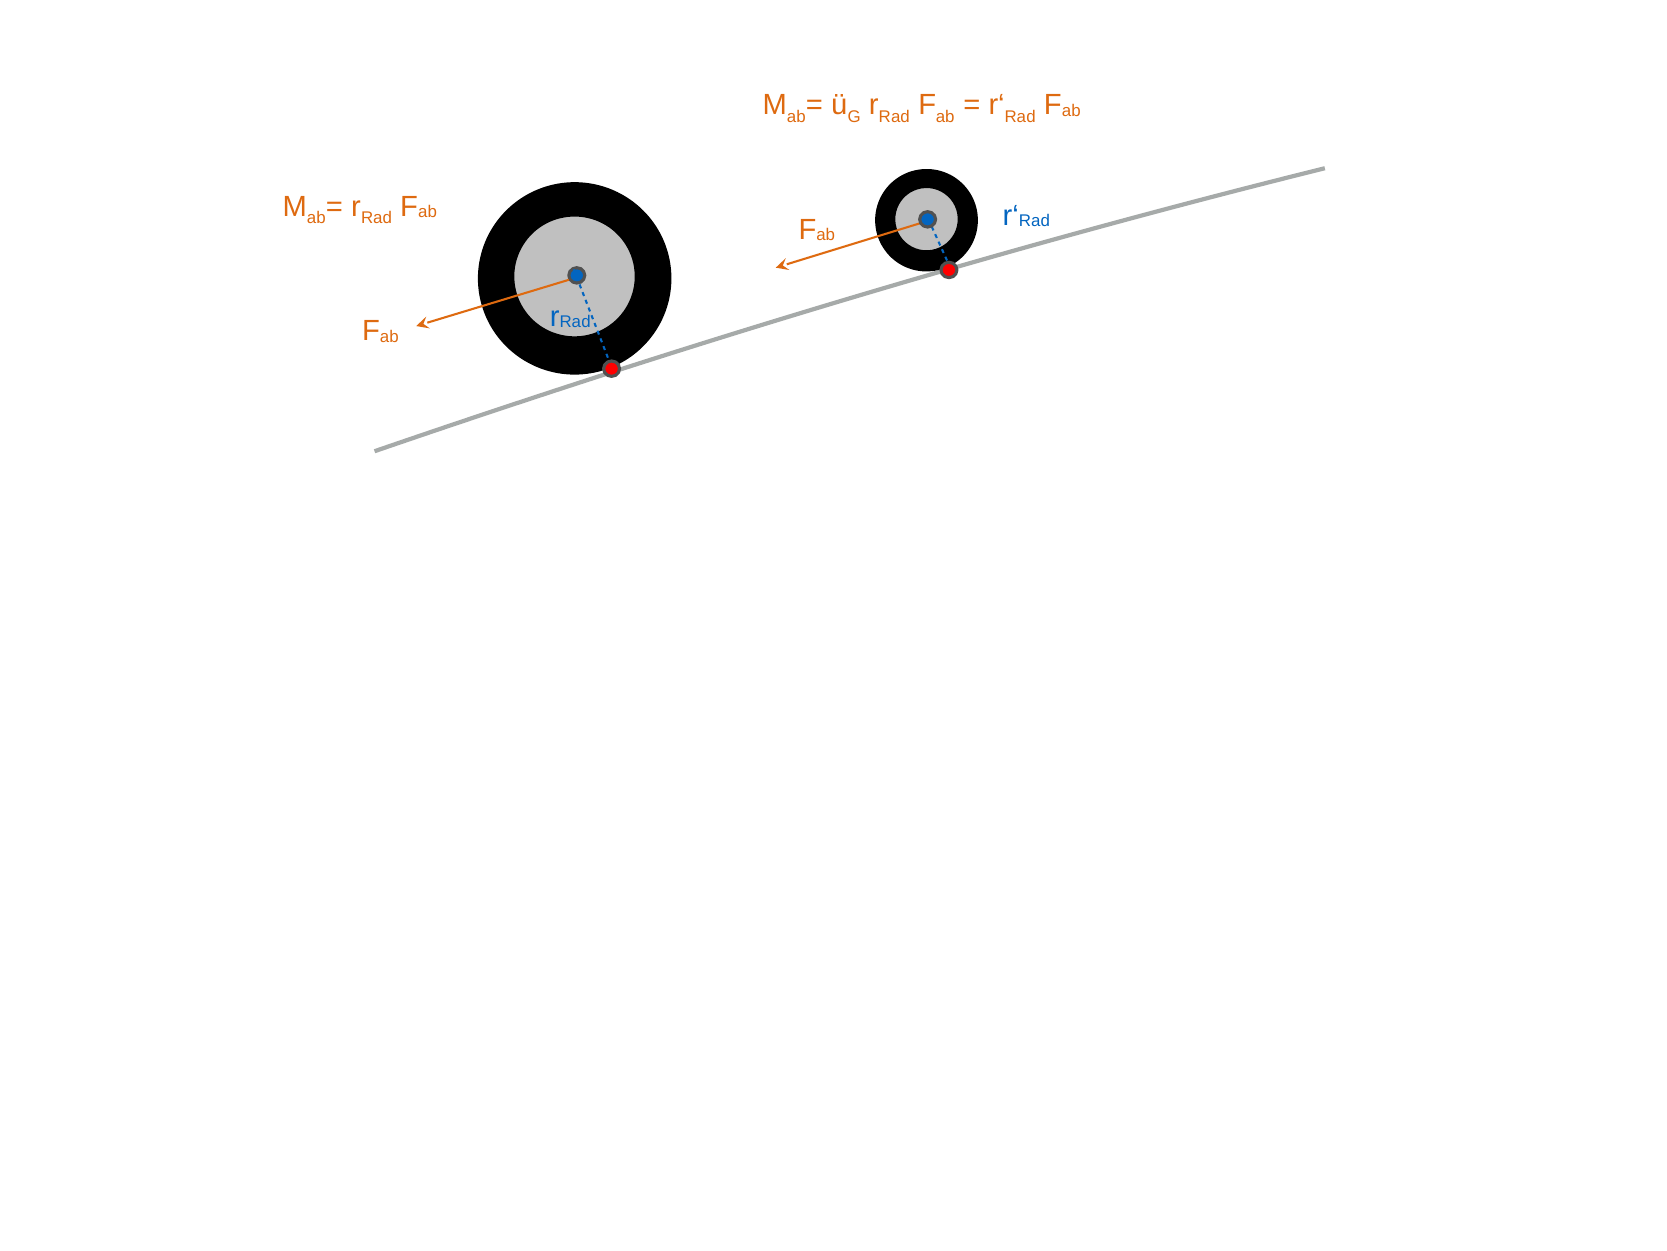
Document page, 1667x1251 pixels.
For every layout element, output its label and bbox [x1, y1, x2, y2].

text_box [257, 66, 1345, 380]
